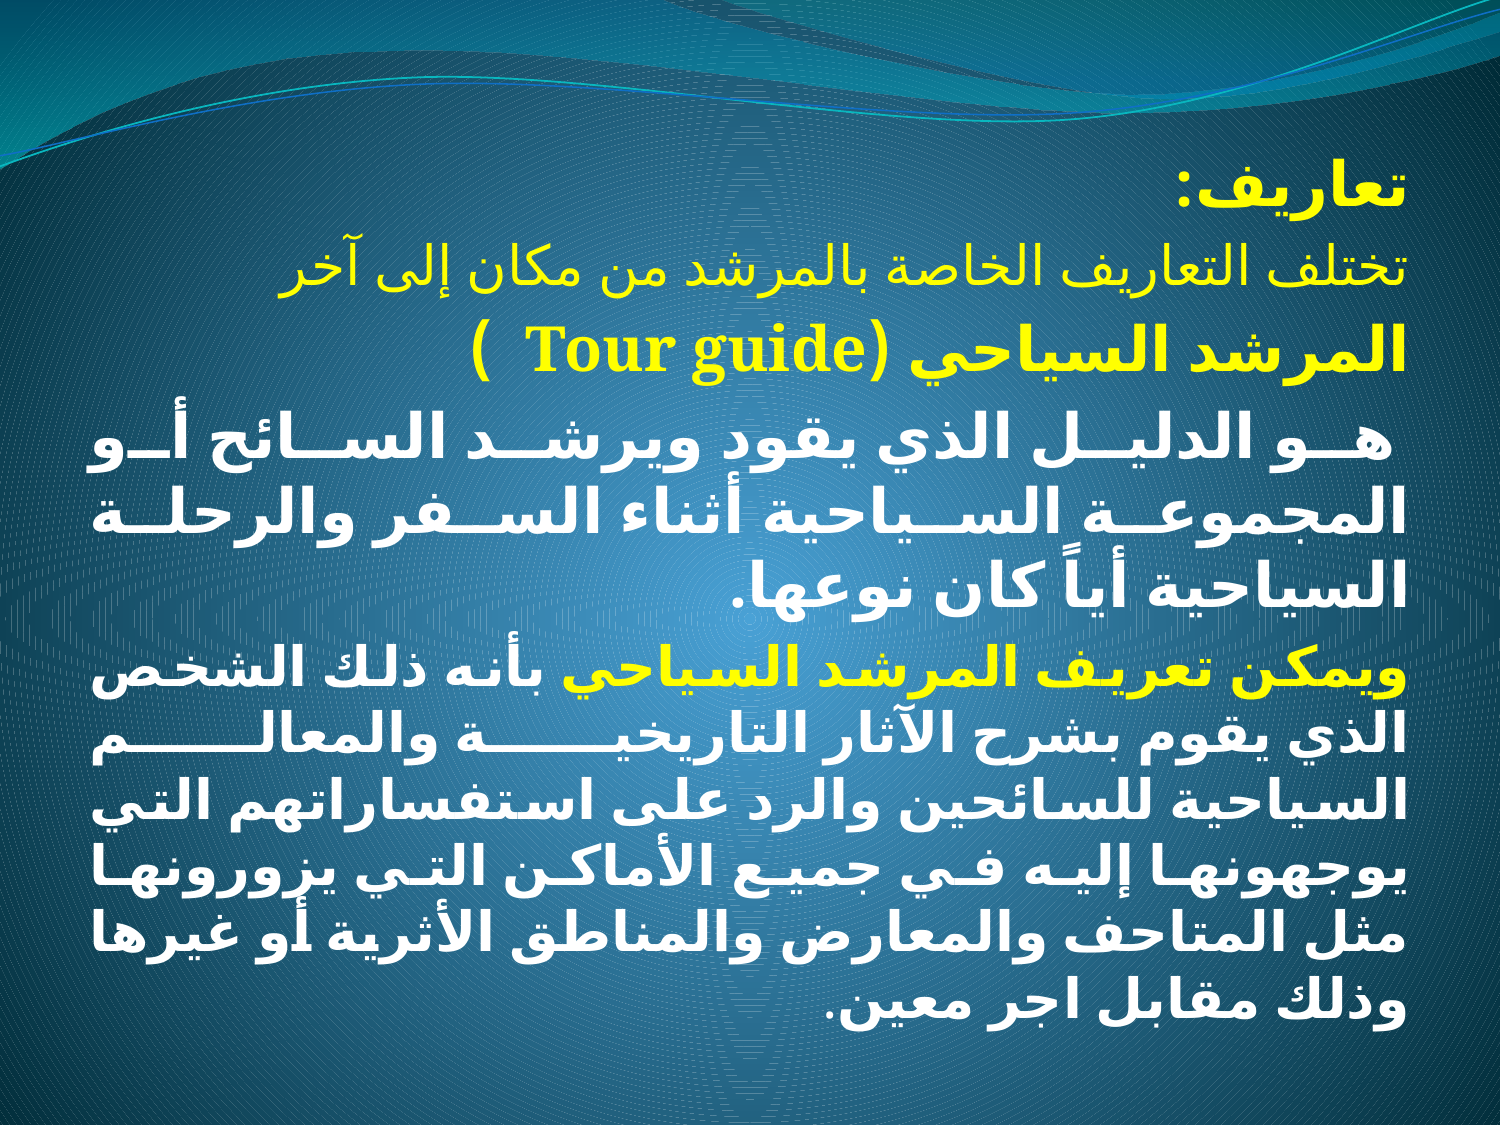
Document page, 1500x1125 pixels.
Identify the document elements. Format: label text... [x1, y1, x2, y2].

list تعاريف: تختلف التعاريف الخاصة بالمرشد من مكان إلى آخر المرشد السياحي (Tour guide ) هو الدليل الذي يقود ويرشد السائح أو المجموعة السياحية أثناء السفر والرحلة السياحية أياً كان نوعها. ويمكن تعريف المرشد السياحي بأنه ذلك الشخص الذي يقوم بشرح الآثار التاريخية والمعالم السياحية للسائحين والرد على استفساراتهم التي يوجهونها إليه في جميع الأماكن التي يزورونها مثل المتاحف والمعارض والمناطق الأثرية أو غيرها وذلك مقابل اجر معين. [75, 137, 1425, 1038]
